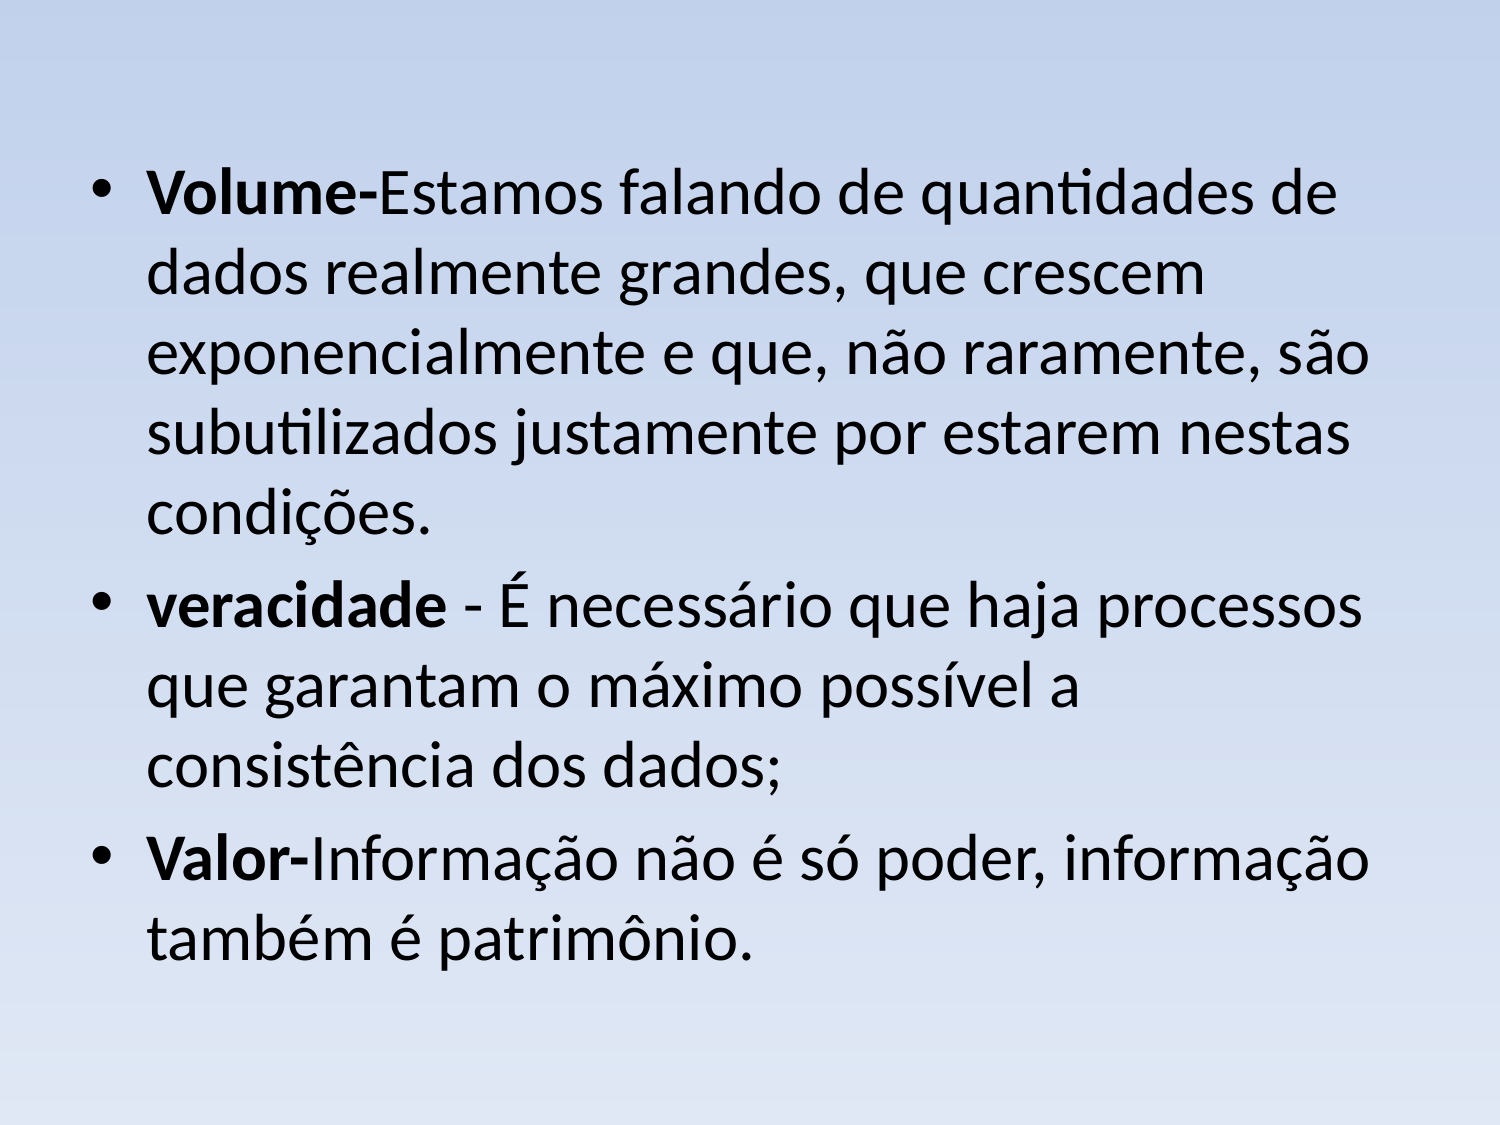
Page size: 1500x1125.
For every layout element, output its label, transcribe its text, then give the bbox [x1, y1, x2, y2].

list Volume-Estamos falando de quantidades de dados realmente grandes, que crescem exponencialmente e que, não raramente, são subutilizados justamente por estarem nestas condições. veracidade - É necessário que haja processos que garantam o máximo possível a consistência dos dados; Valor-Informação não é só poder, informação também é patrimônio. [75, 46, 1425, 1005]
